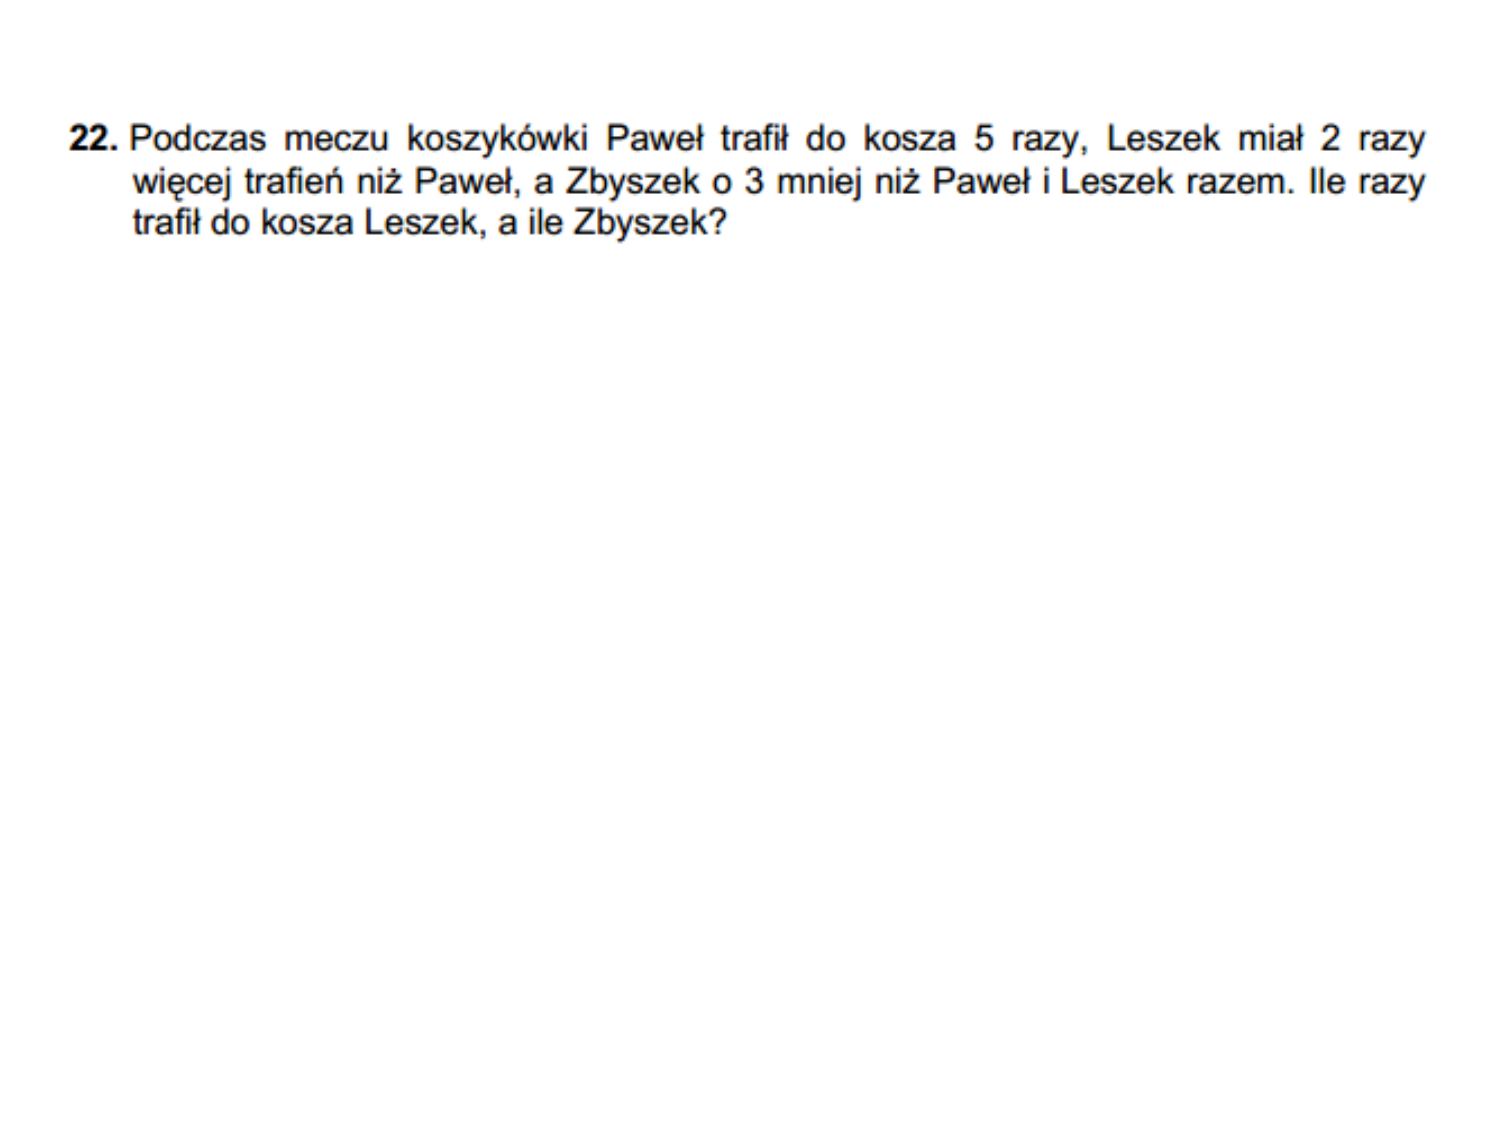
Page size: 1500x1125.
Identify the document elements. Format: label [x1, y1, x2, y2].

picture [48, 101, 1463, 262]
